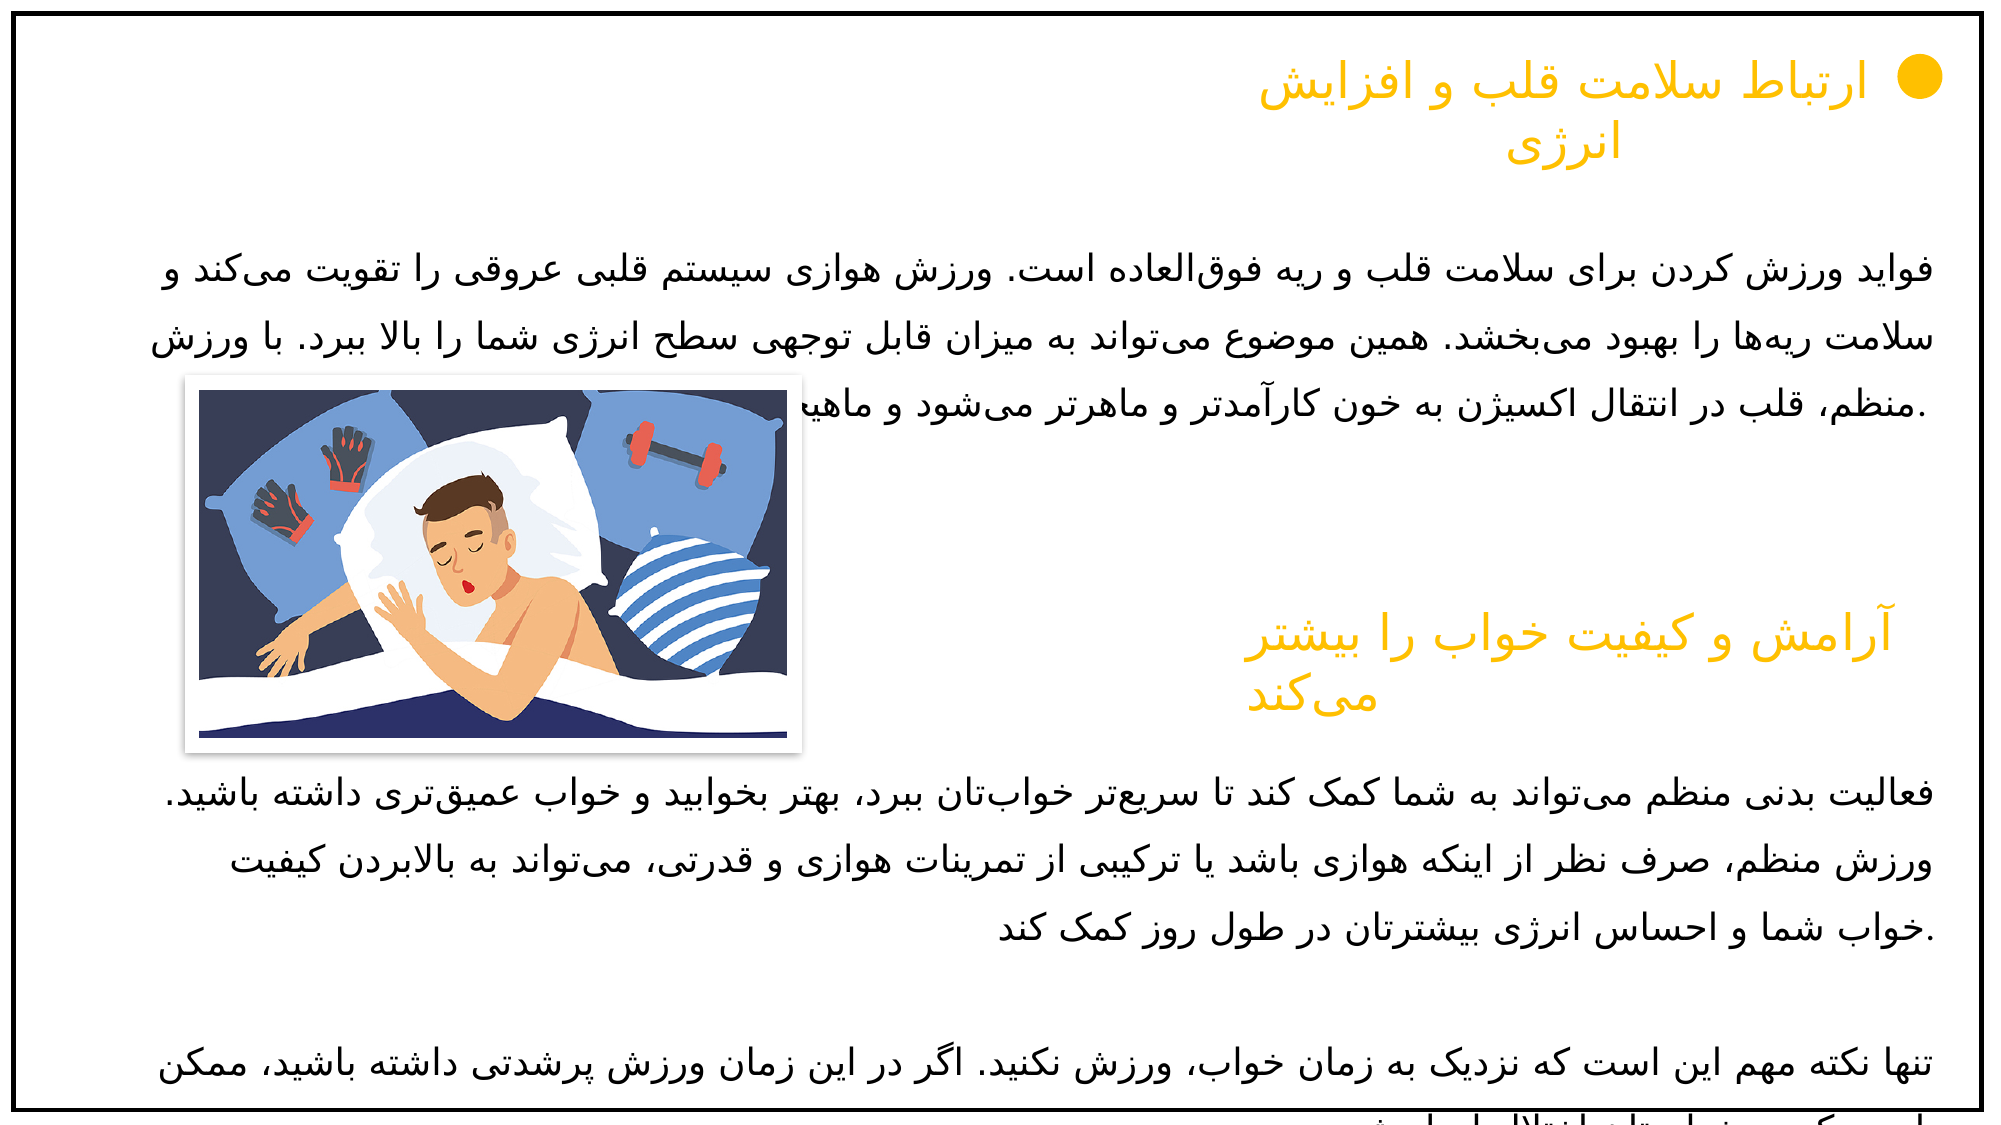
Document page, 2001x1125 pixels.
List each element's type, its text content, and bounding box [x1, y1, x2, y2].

text_box آرامش و کیفیت خواب را بیشتر می‌کند [1231, 593, 1940, 729]
text_box فعالیت بدنی منظم می‌تواند به شما کمک کند تا سریع‌تر خواب‌تان ببرد، بهتر بخوابید و خواب عمیق‌تری داشته باشید. ورزش منظم، صرف نظر از اینکه هوازی باشد یا ترکیبی از تمرینات هوازی و قدرتی، می‌تواند به بالابردن کیفیت خواب شما و احساس انرژی بیشترتان در طول روز کمک کند. تنها نکته مهم این است که نزدیک به زمان خواب، ورزش نکنید. اگر در این زمان ورزش پرشدتی داشته باشید، ممکن است که در خواب‌تان اختلال ایجاد شود. [119, 738, 1950, 1125]
picture [199, 389, 788, 739]
text_box ارتباط سلامت قلب و افزایش انرژی [1231, 41, 1897, 177]
text_box فواید ورزش کردن برای سلامت قلب و ریه فوق‌العاده است. ورزش هوازی سیستم قلبی عروقی را تقویت می‌کند و سلامت ریه‌ها را بهبود می‌بخشد. همین موضوع می‌تواند به میزان قابل توجهی سطح انرژی شما را بالا ببرد. با ورزش منظم، قلب در انتقال اکسیژن به خون کارآمدتر و ماهرتر می‌شود و ماهیچه‌ها عملکرد بهتری خواهند داشت. [116, 214, 1950, 432]
